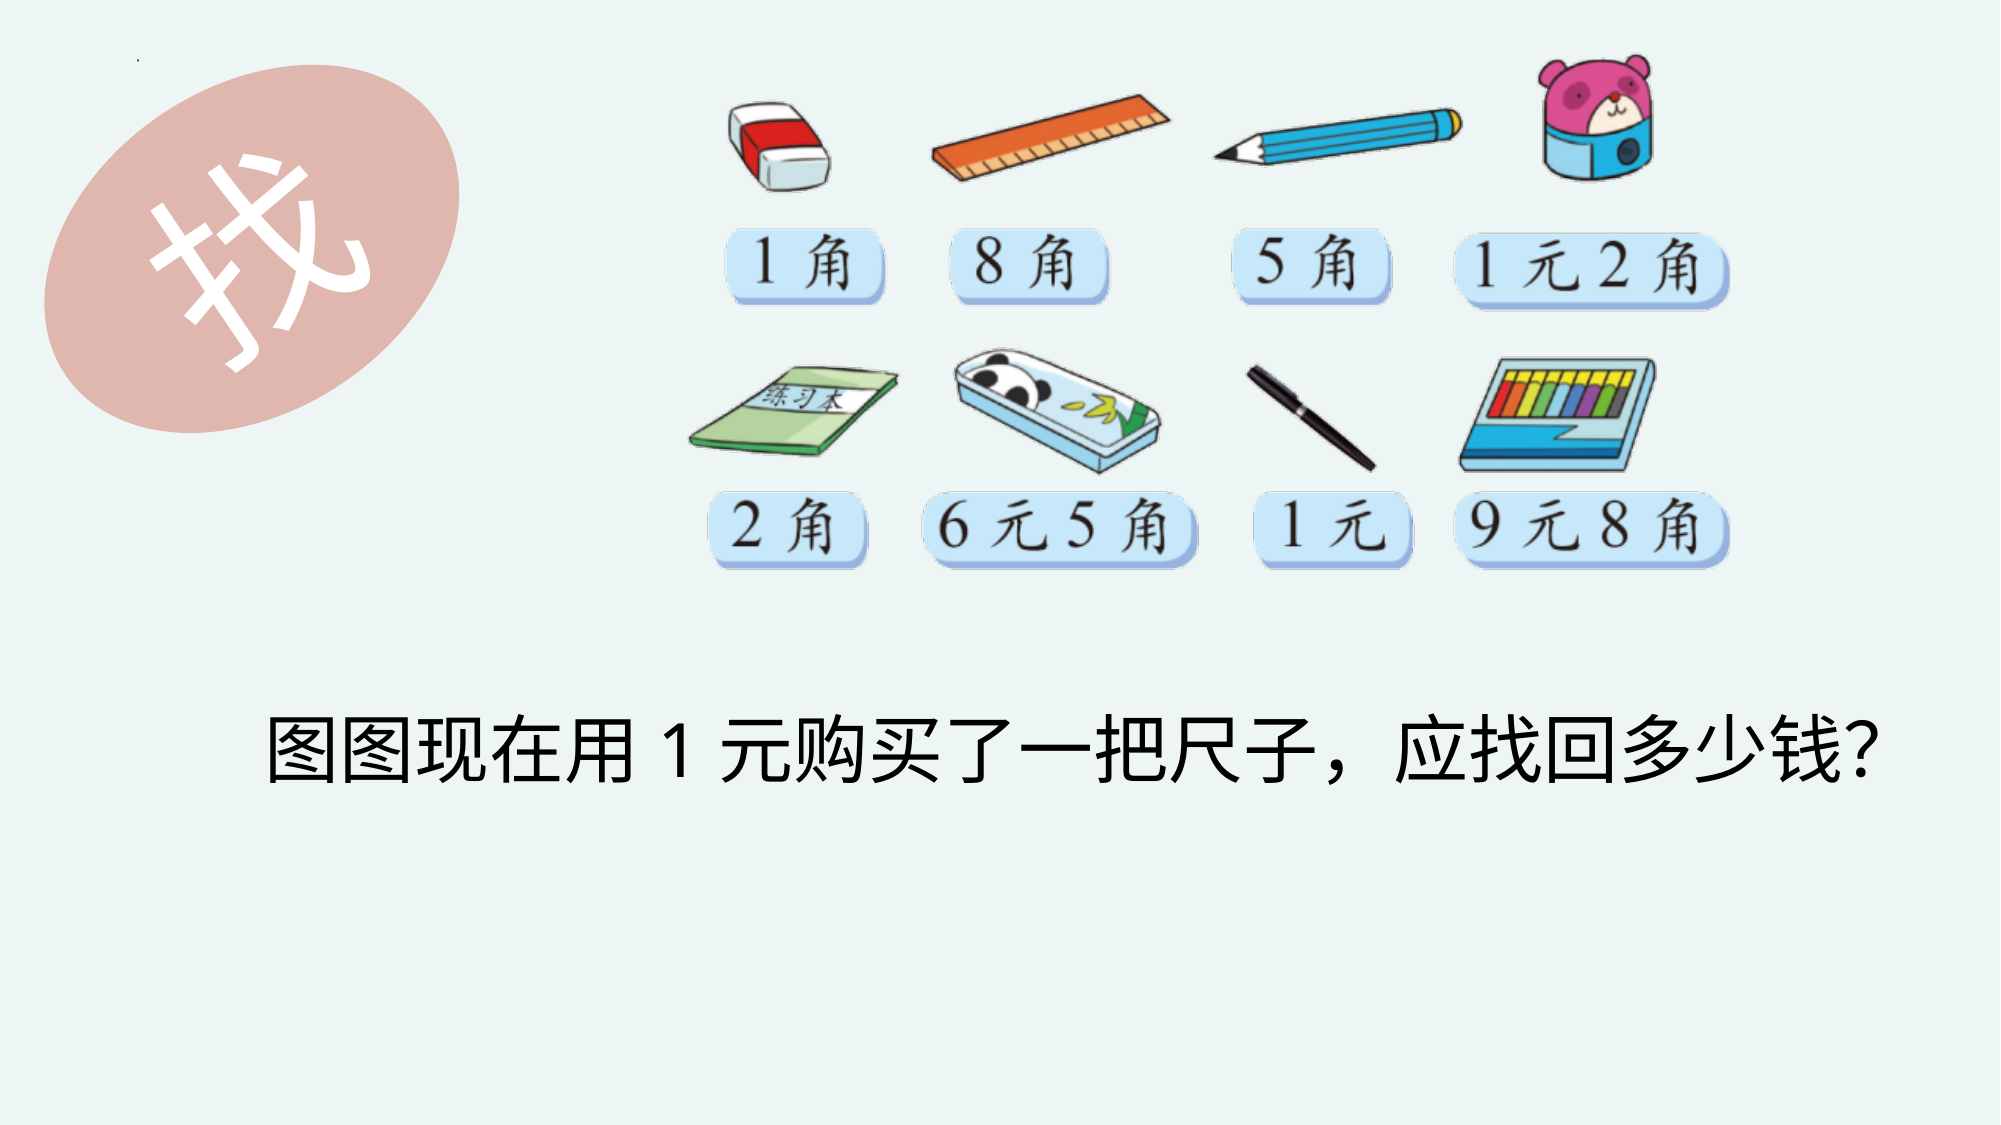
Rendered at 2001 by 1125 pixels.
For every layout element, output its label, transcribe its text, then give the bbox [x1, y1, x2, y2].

text_box 找 [43, 63, 461, 434]
picture [675, 47, 1743, 581]
text_box 图图现在用1元购买了一把尺子，应找回多少钱？ [249, 694, 1959, 800]
